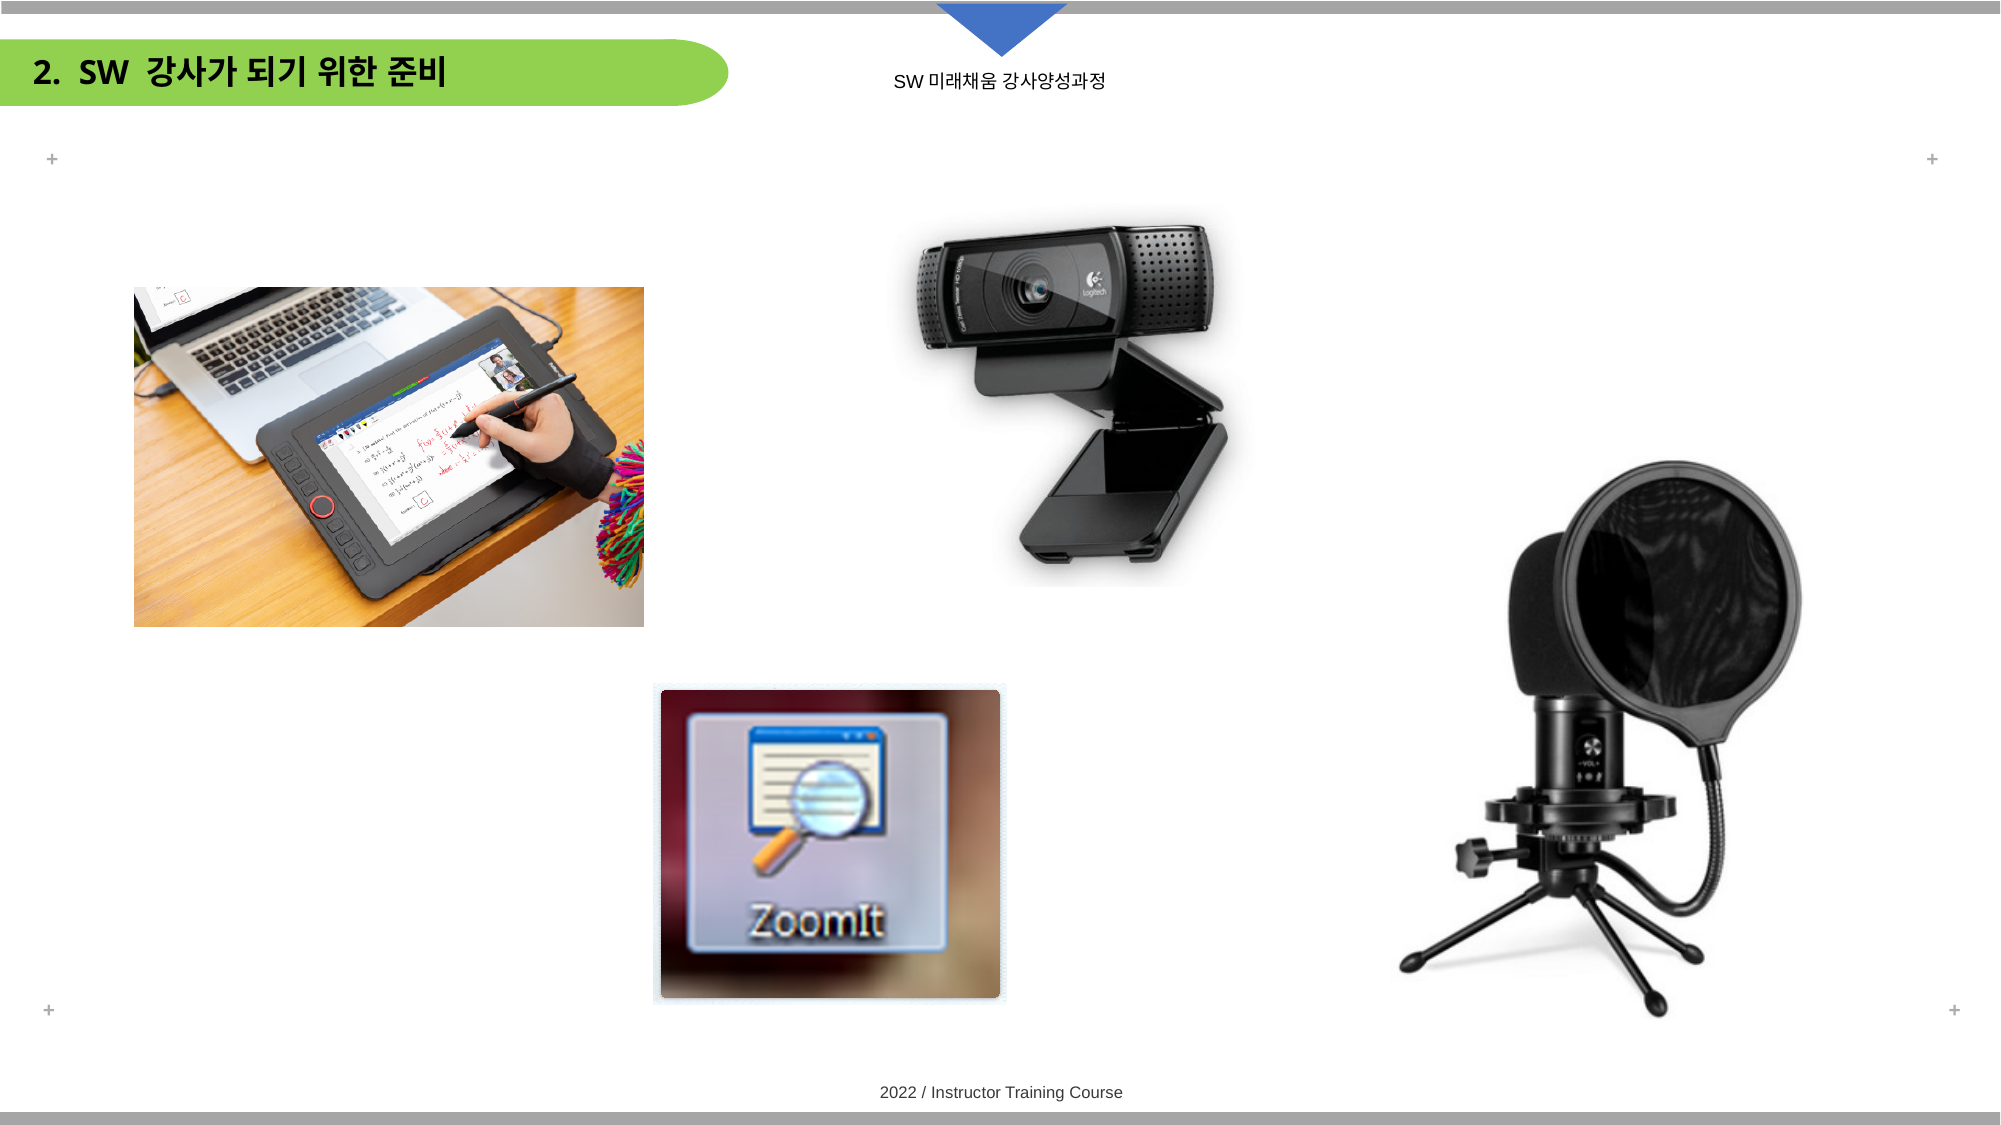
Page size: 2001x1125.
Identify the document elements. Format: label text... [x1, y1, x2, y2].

picture [754, 202, 1866, 1020]
picture [134, 287, 644, 627]
picture [653, 683, 1007, 1005]
title 2. SW 강사가 되기 위한 준비 [18, 41, 686, 107]
